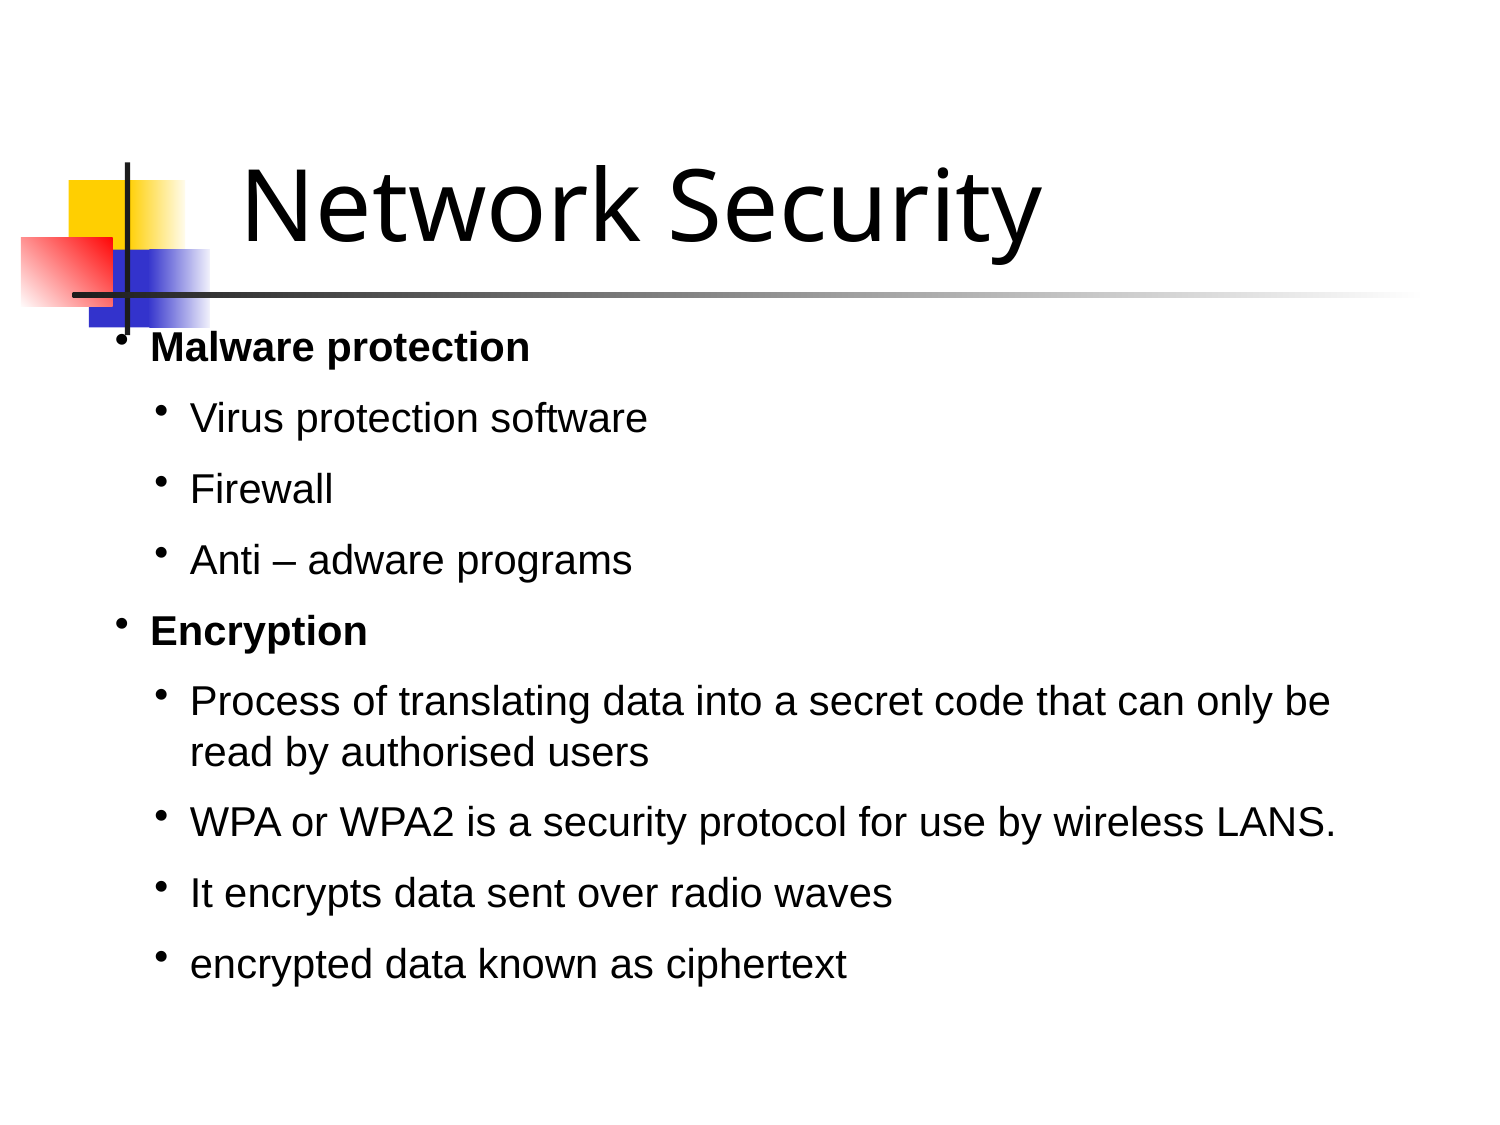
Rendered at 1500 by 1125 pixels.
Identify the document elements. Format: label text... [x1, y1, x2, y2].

text_box Network Security [224, 133, 1288, 269]
text_box Malware protection Virus protection software Firewall Anti – adware programs Encryption Process of translating data into a secret code that can only be read by authorised users WPA or WPA2 is a security protocol for use by wireless LANS. It encrypts data sent over radio waves encrypted data known as ciphertext [99, 312, 1425, 1080]
